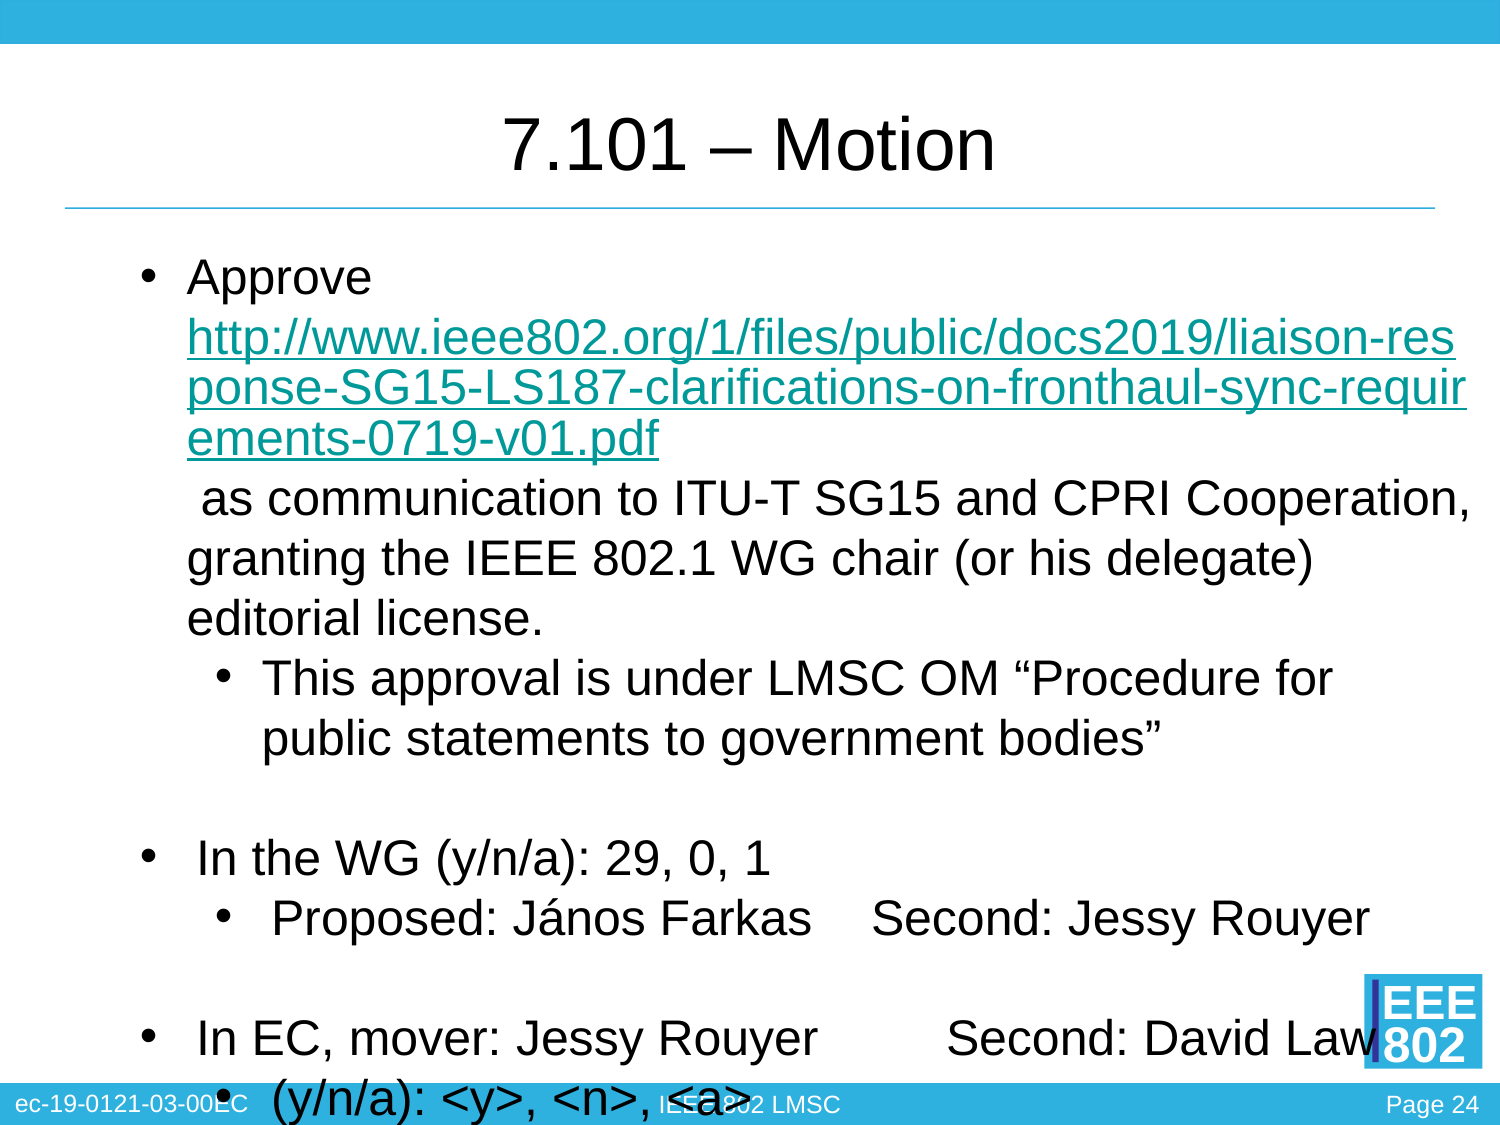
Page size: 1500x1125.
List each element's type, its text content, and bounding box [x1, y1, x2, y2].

text_box Approve http://www.ieee802.org/1/files/public/docs2019/liaison-response-SG15-LS187-clarifications-on-fronthaul-sync-requirements-0719-v01.pdf as communication to ITU-T SG15 and CPRI Cooperation, granting the IEEE 802.1 WG chair (or his delegate) editorial license. This approval is under LMSC OM “Procedure for public statements to government bodies” In the WG (y/n/a): 29, 0, 1 Proposed: János Farkas Second: Jessy Rouyer In EC, mover: Jessy Rouyer Second: David Law (y/n/a): <y>, <n>, <a> [124, 237, 1488, 1033]
title 7.101 – Motion [75, 75, 1425, 205]
